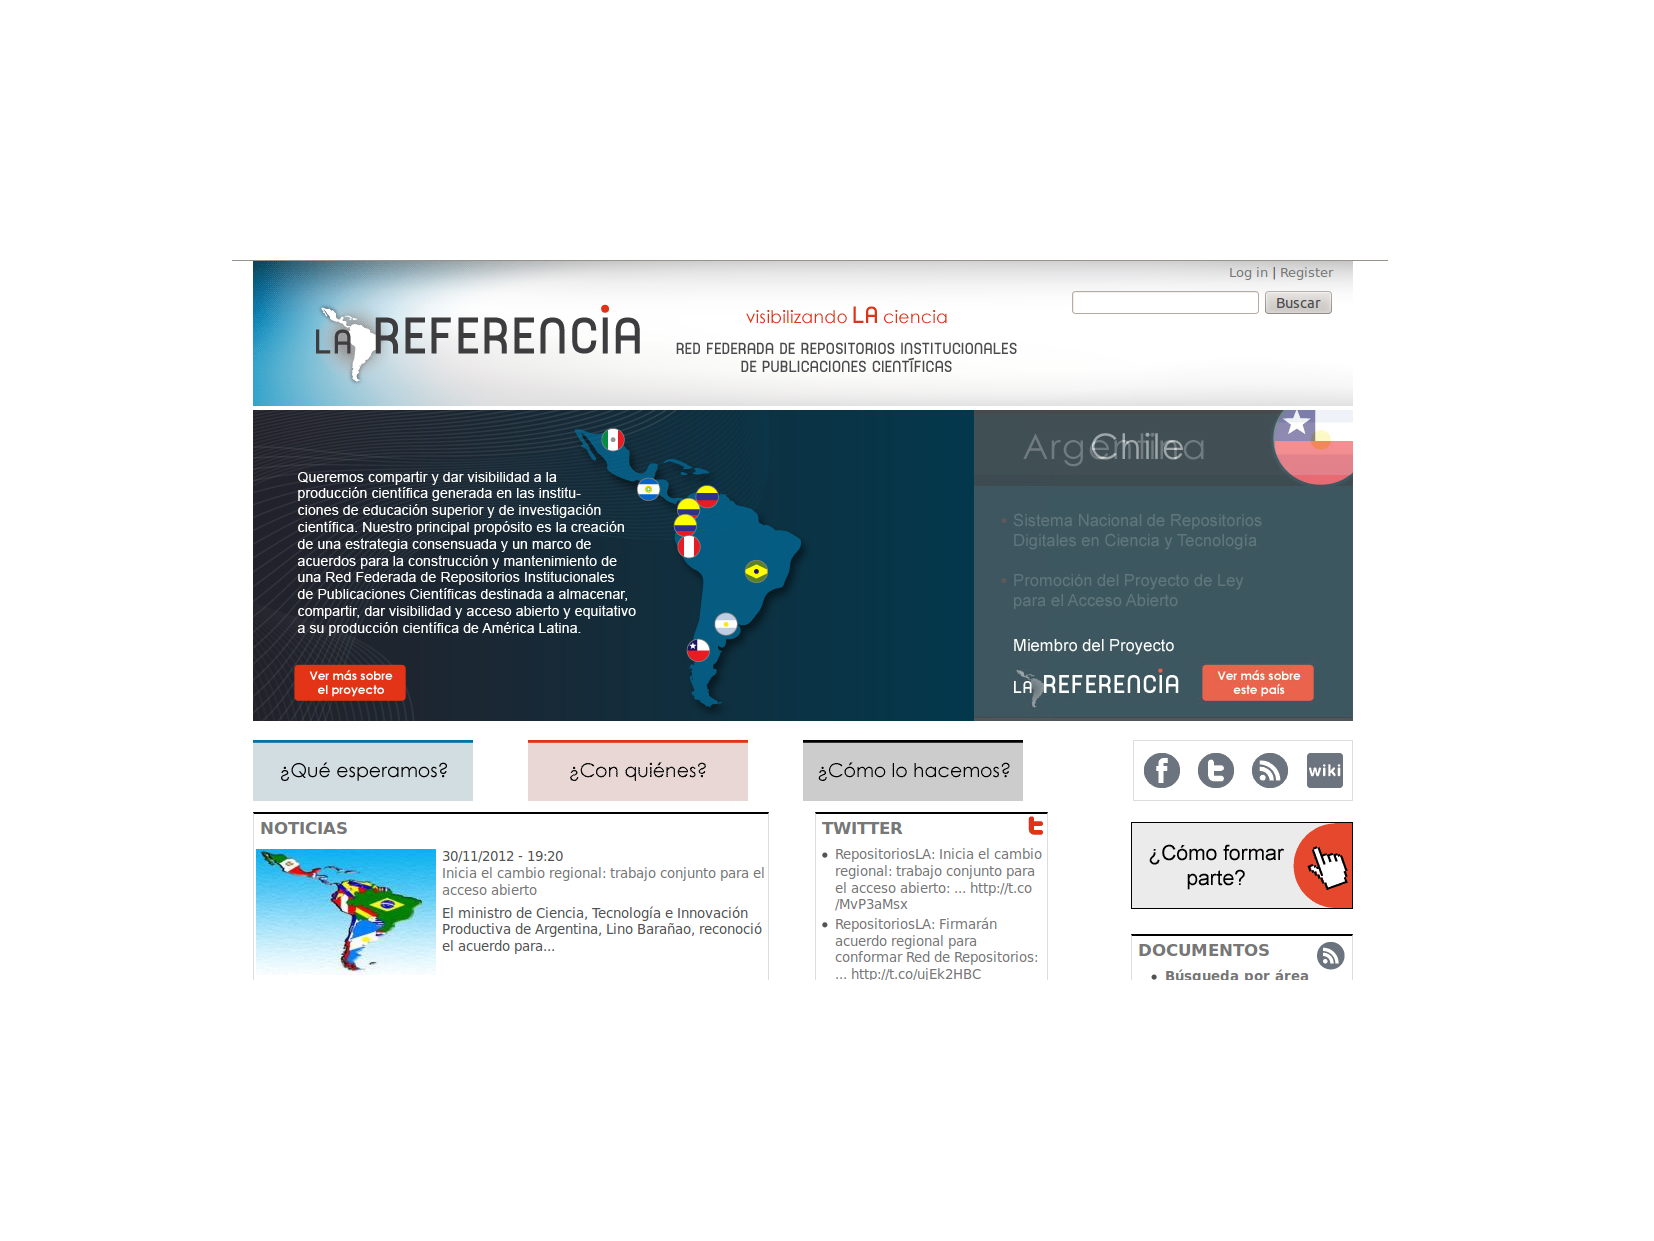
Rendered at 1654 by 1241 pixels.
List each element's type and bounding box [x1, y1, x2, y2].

picture [231, 260, 1389, 980]
